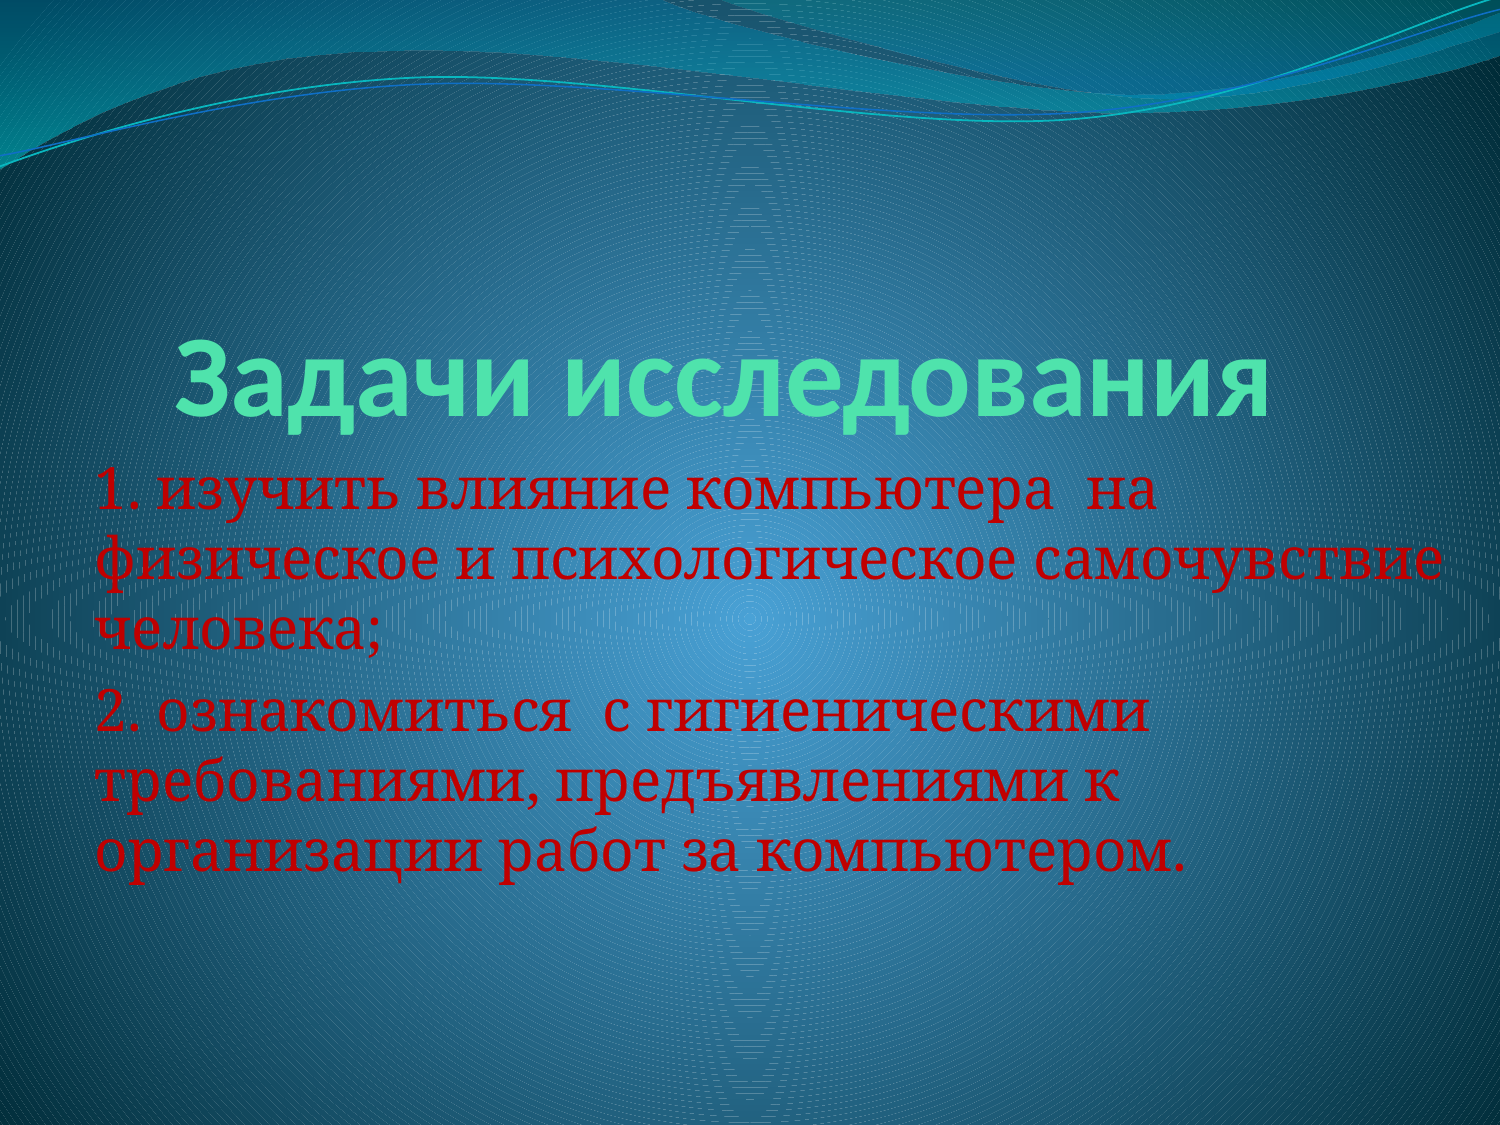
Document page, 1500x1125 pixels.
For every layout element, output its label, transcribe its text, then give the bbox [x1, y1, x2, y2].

title Задачи исследования [86, 215, 1363, 440]
list 1. изучить влияние компьютера на физическое и психологическое самочувствие человека; 2. ознакомиться с гигиеническими требованиями, предъявлениями к организации работ за компьютером. [86, 443, 1466, 856]
